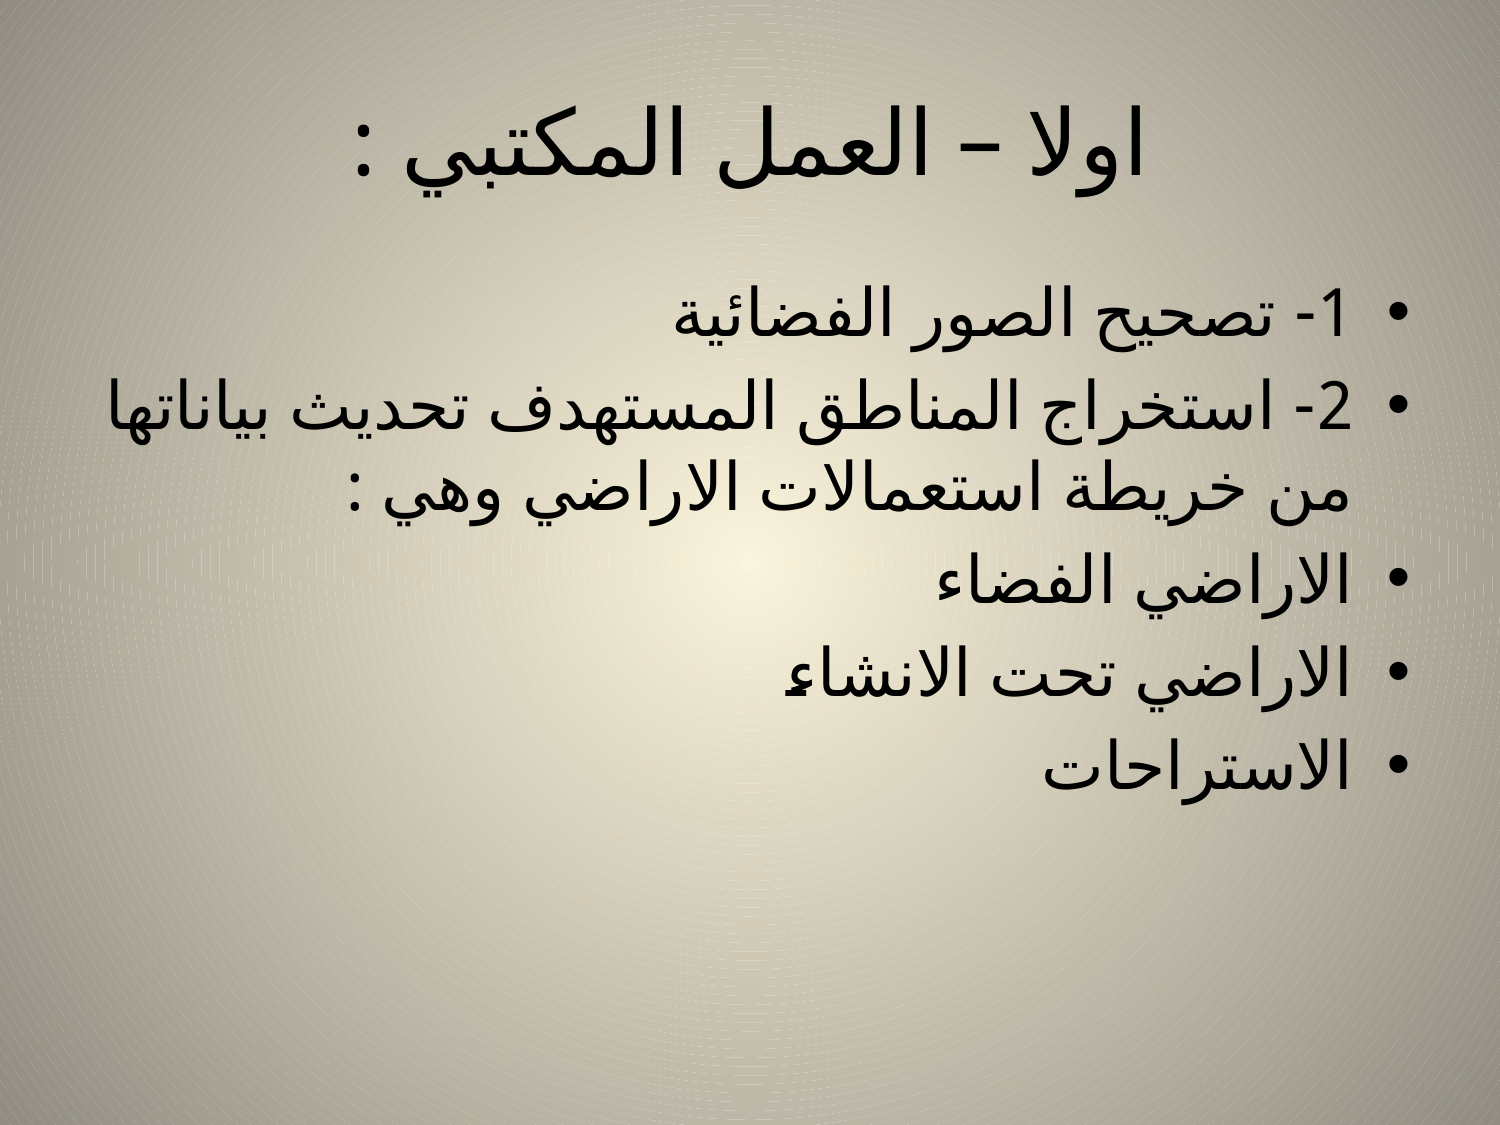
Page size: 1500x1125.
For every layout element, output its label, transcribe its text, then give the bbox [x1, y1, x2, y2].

title اولا – العمل المكتبي : [75, 45, 1425, 233]
list 1- تصحيح الصور الفضائية 2- استخراج المناطق المستهدف تحديث بياناتها من خريطة استعمالات الاراضي وهي : الاراضي الفضاء الاراضي تحت الانشاء الاستراحات [75, 262, 1425, 1005]
